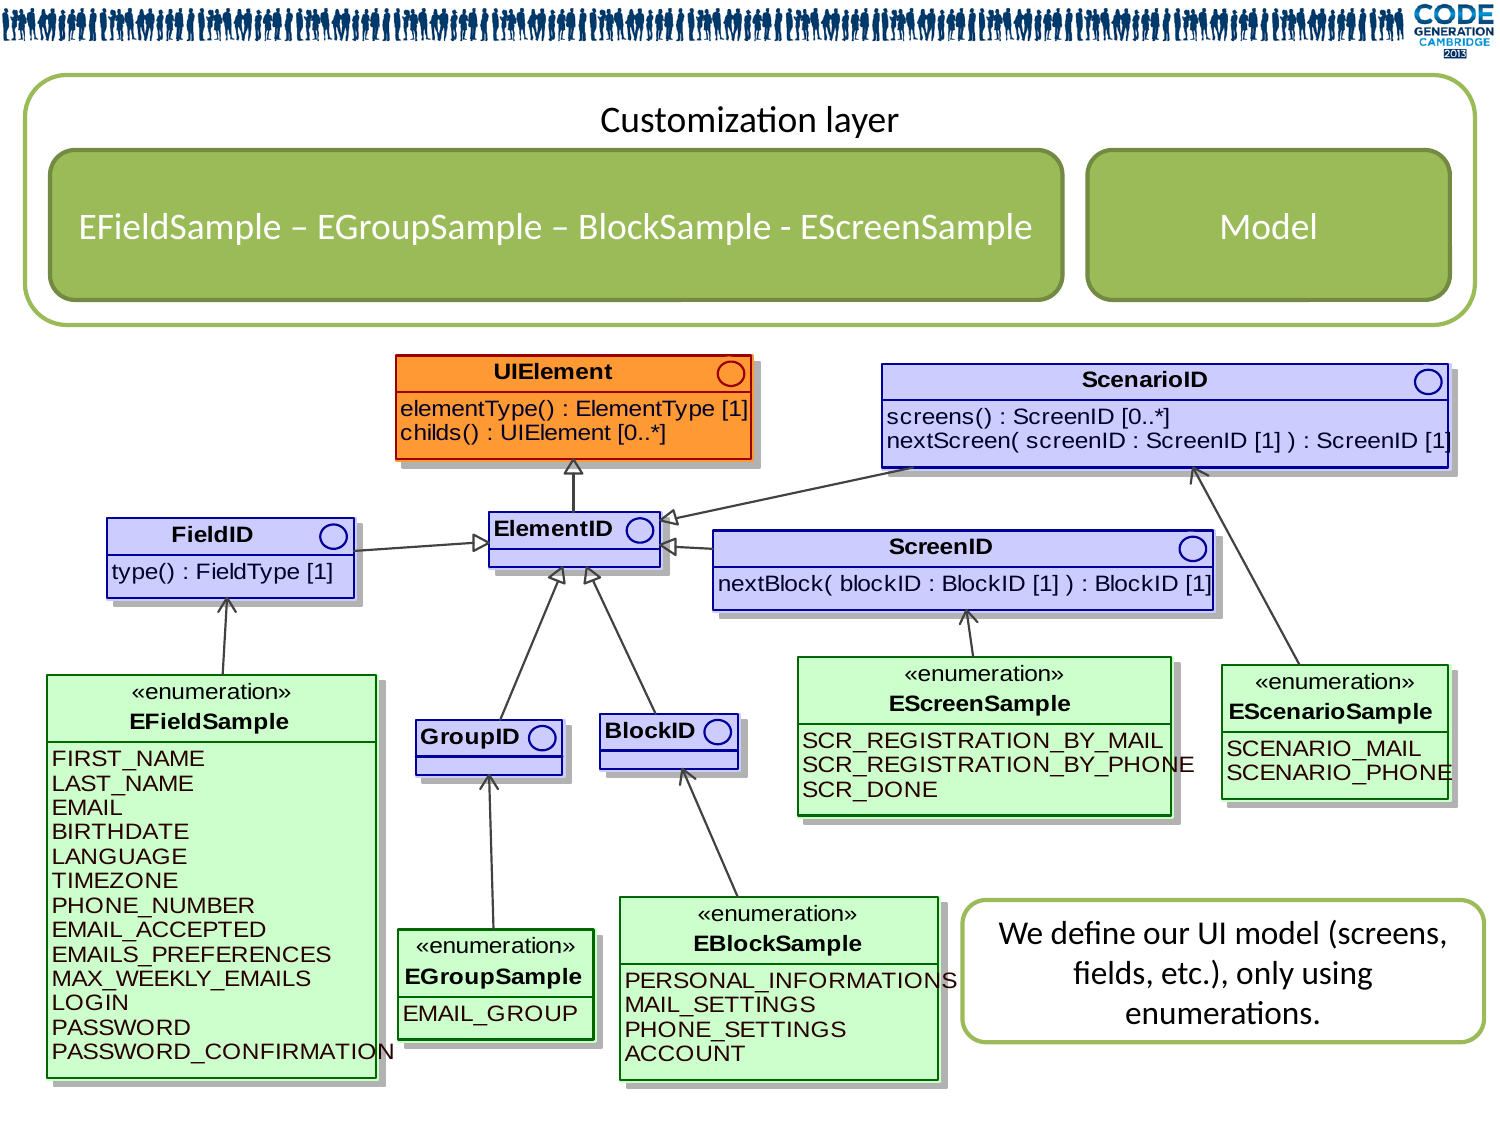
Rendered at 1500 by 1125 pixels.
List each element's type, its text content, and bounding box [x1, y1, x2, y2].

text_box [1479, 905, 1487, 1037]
text_box Model [1085, 147, 1453, 303]
picture [24, 324, 1476, 1095]
text_box Customization layer [22, 72, 1478, 323]
text_box EFieldSample – EGroupSample – BlockSample - EScreenSample [47, 147, 1065, 303]
picture [0, 0, 1500, 75]
